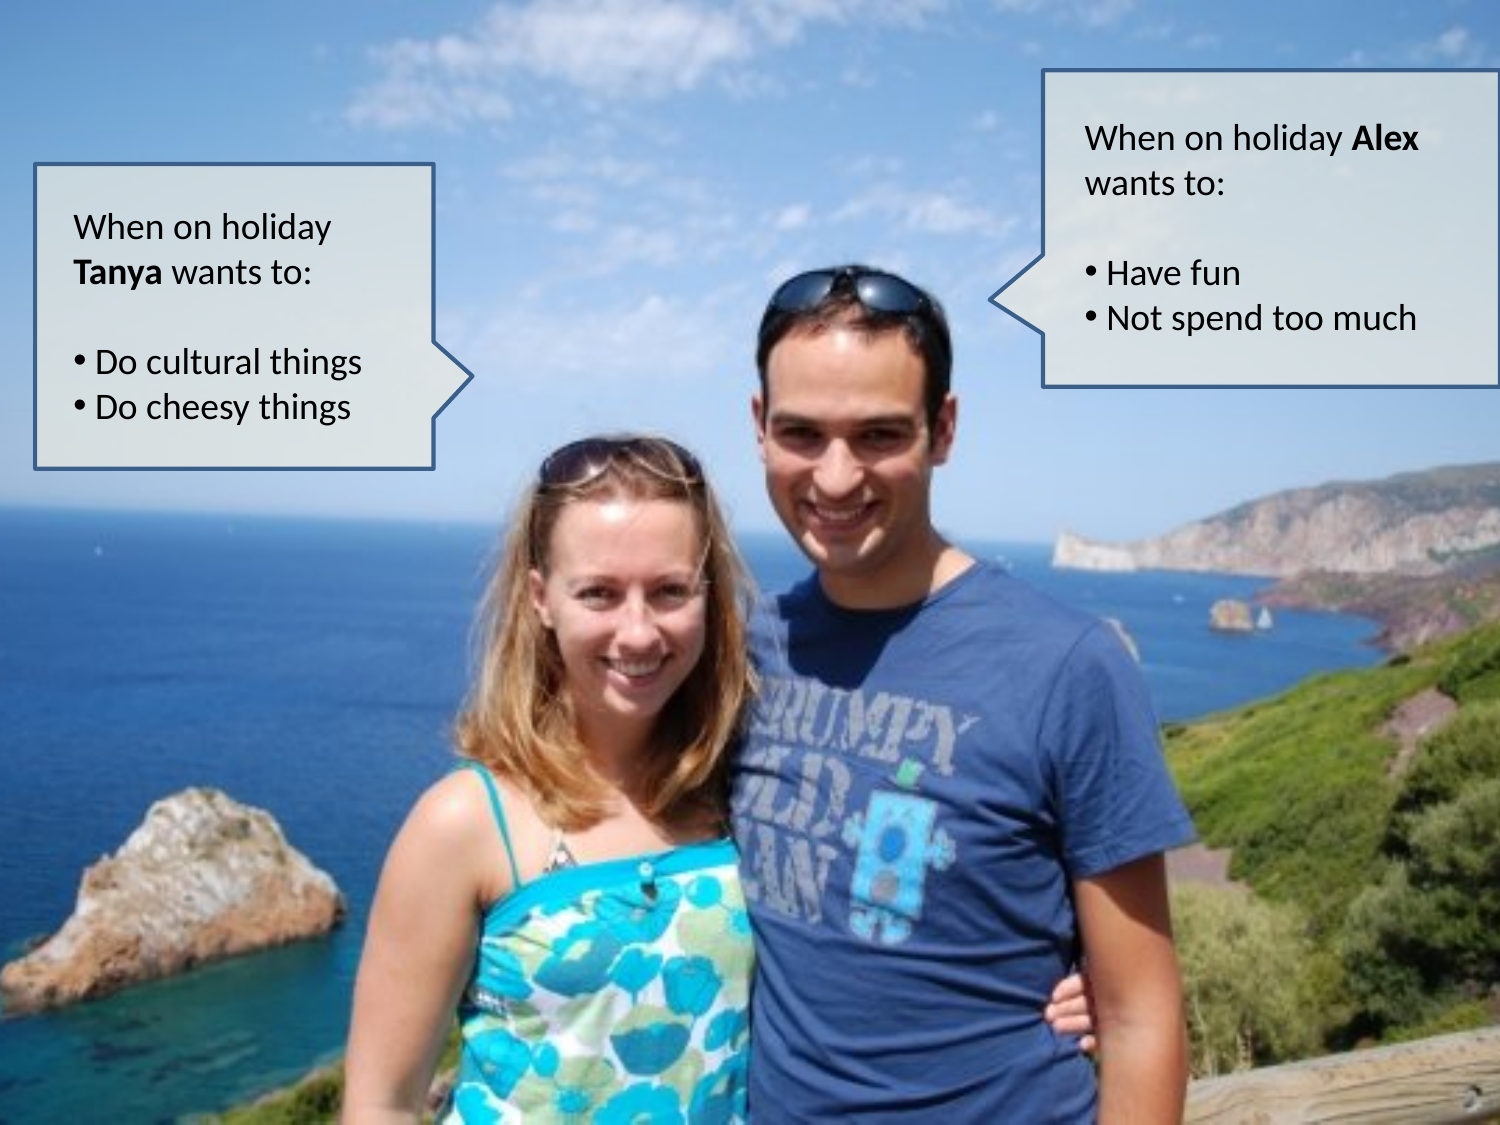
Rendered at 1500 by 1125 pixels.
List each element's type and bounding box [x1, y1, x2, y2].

text_box [34, 163, 434, 469]
text_box [1042, 70, 1500, 394]
picture [0, 0, 1500, 1125]
